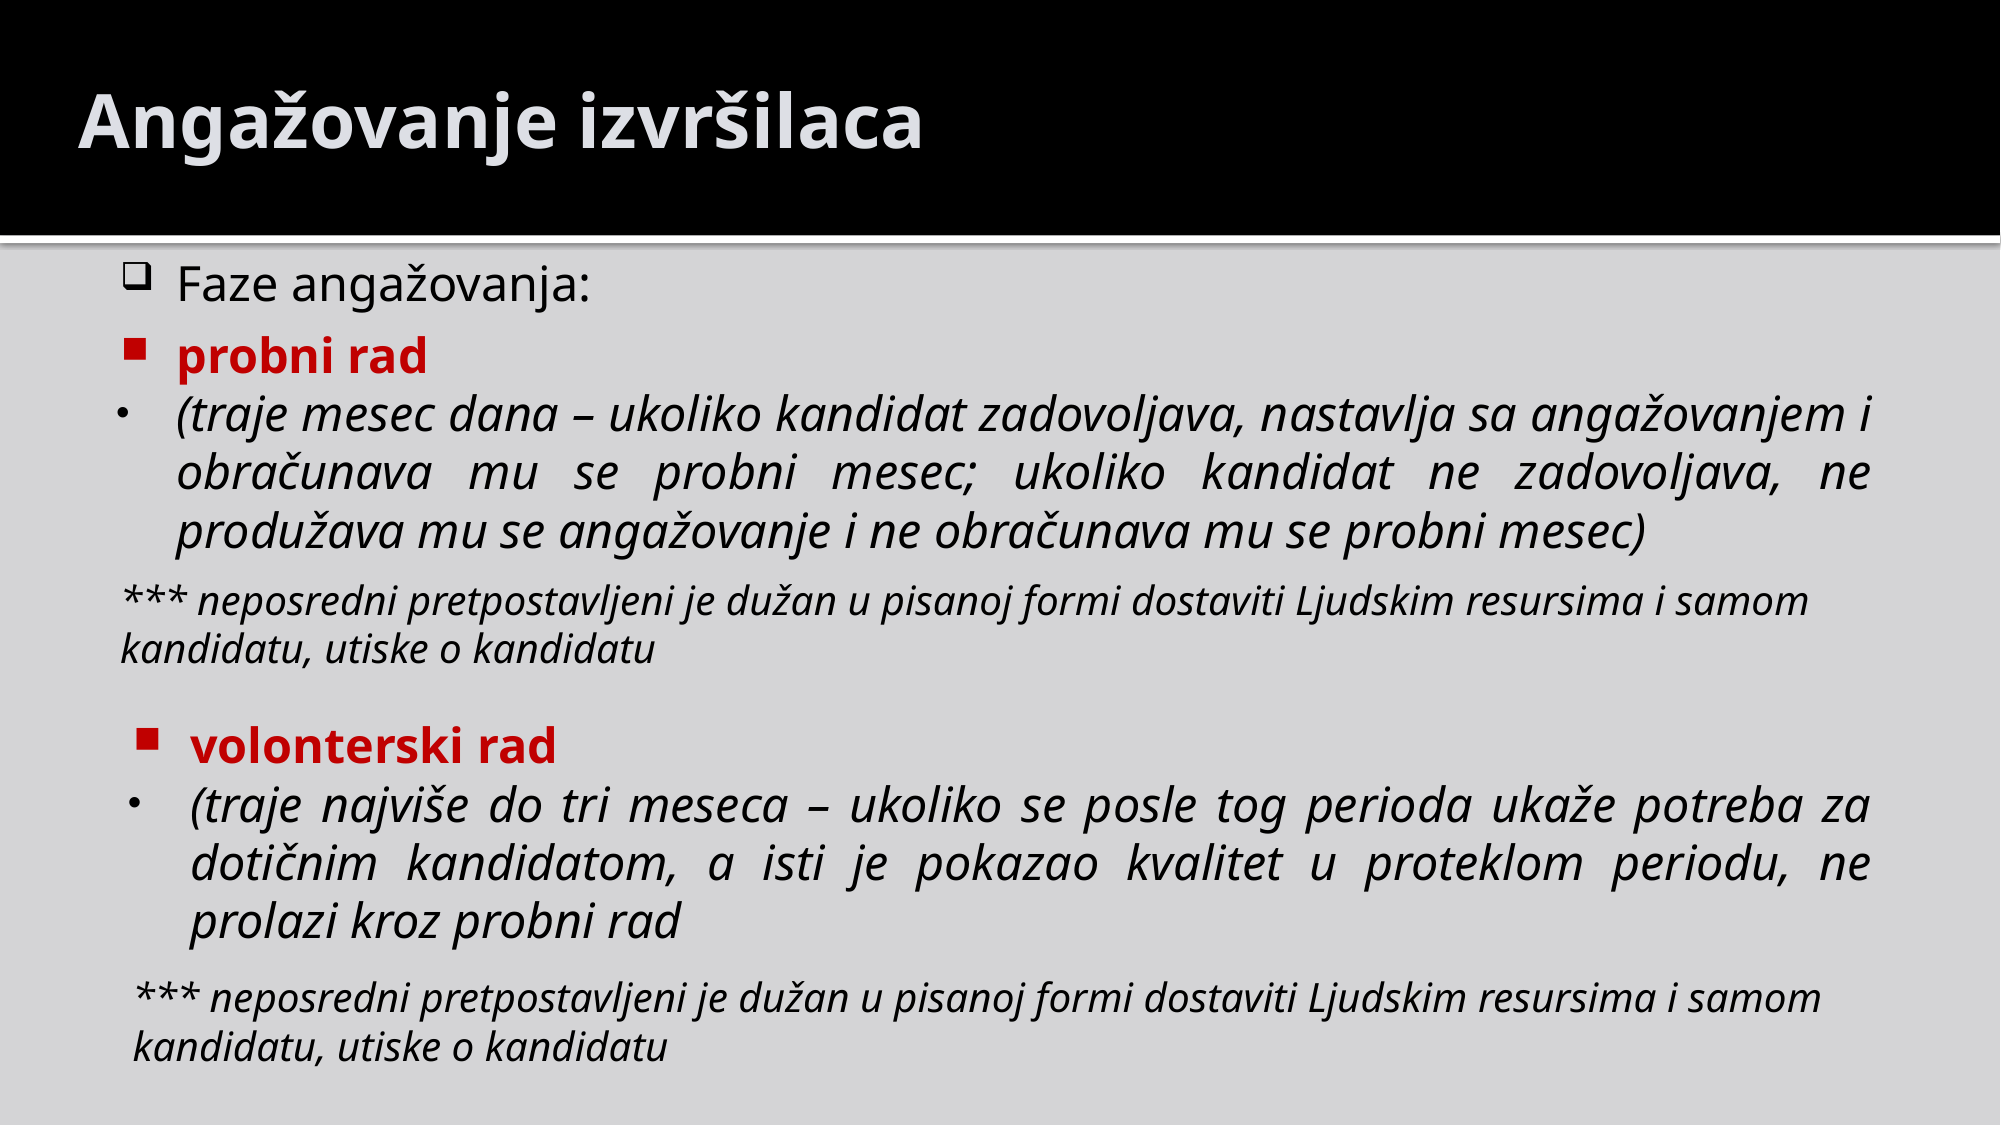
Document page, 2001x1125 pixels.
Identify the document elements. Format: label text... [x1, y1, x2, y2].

text_box Angažovanje izvršilaca [24, 12, 1650, 225]
list Faze angažovanja: probni rad (traje mesec dana – ukoliko kandidat zadovoljava, nastavlja sa angažovanjem i obračunava mu se probni mesec; ukoliko kandidat ne zadovoljava, ne produžava mu se angažovanje i ne obračunava mu se probni mesec) *** neposredni pretpostavljeni je dužan u pisanoj formi dostaviti Ljudskim resursima i samom kandidatu, utiske o kandidatu volonterski rad (traje najviše do tri meseca – ukoliko se posle tog perioda ukaže potreba za dotičnim kandidatom, a isti je pokazao kvalitet u proteklom periodu, ne prolazi kroz probni rad *** neposredni pretpostavljeni je dužan u pisanoj formi dostaviti Ljudskim resursima i samom kandidatu, utiske o kandidatu [24, 237, 1888, 1125]
